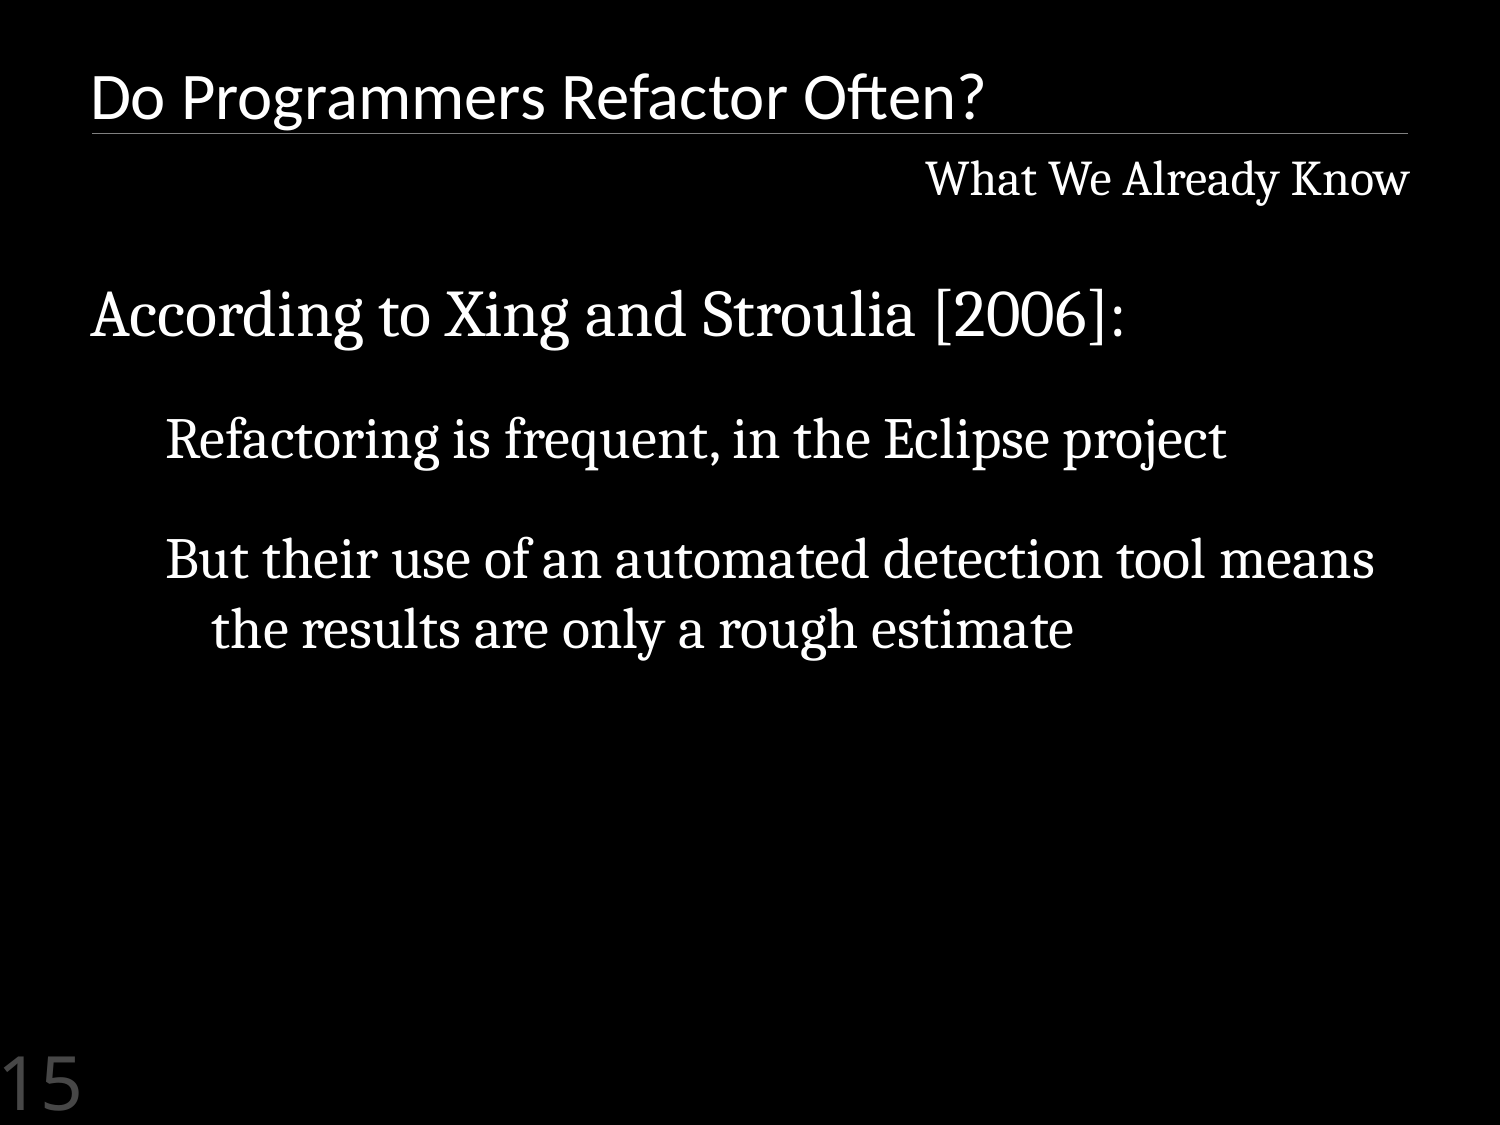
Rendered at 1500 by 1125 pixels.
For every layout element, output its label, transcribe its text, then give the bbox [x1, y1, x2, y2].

list According to Xing and Stroulia [2006]: Refactoring is frequent, in the Eclipse project But their use of an automated detection tool means the results are only a rough estimate [74, 262, 1426, 1006]
slide_number 15 [0, 1059, 348, 1125]
list What We Already Know [74, 137, 1426, 226]
title Do Programmers Refactor Often? [74, 44, 1426, 137]
